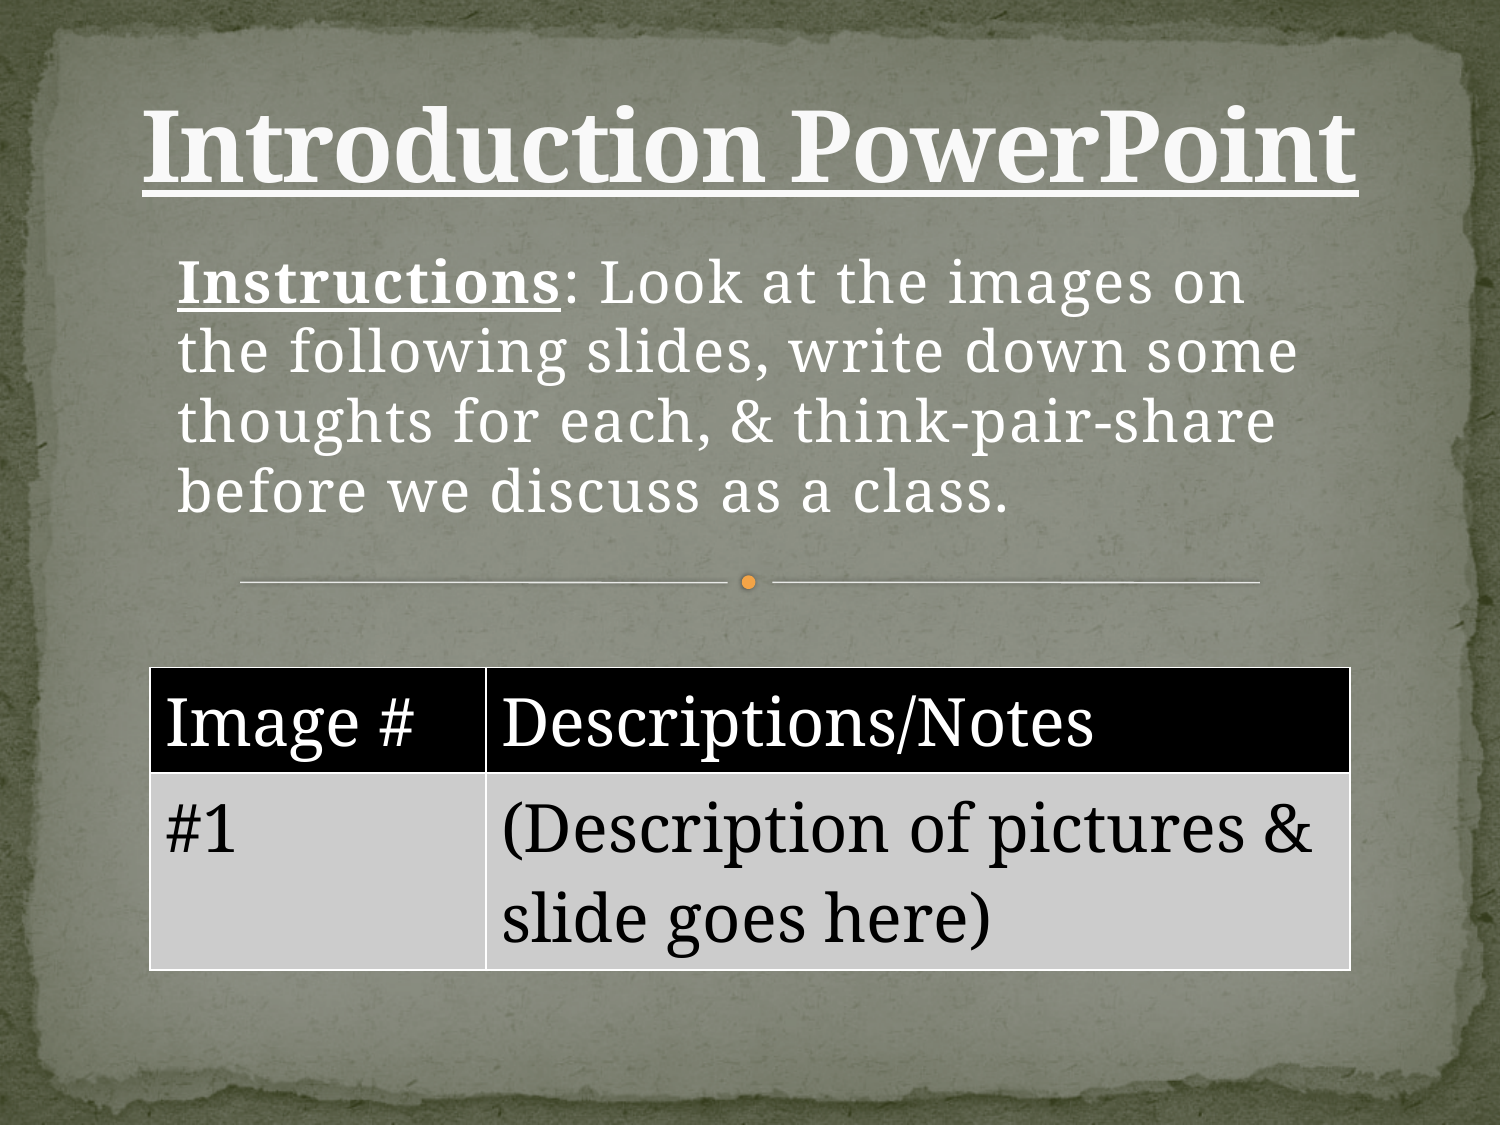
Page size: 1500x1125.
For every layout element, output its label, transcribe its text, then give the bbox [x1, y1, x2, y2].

table_cell (Description of pictures & slide goes here) [487, 774, 1349, 969]
table_cell #1 [151, 774, 485, 969]
title Introduction PowerPoint [74, 74, 1425, 317]
table_header Image # [151, 668, 485, 772]
subtitle Instructions: Look at the images on the following slides, write down some thoughts for each, & think-pair-share before we discuss as a class. [162, 317, 1338, 667]
table_header Descriptions/Notes [487, 668, 1349, 772]
